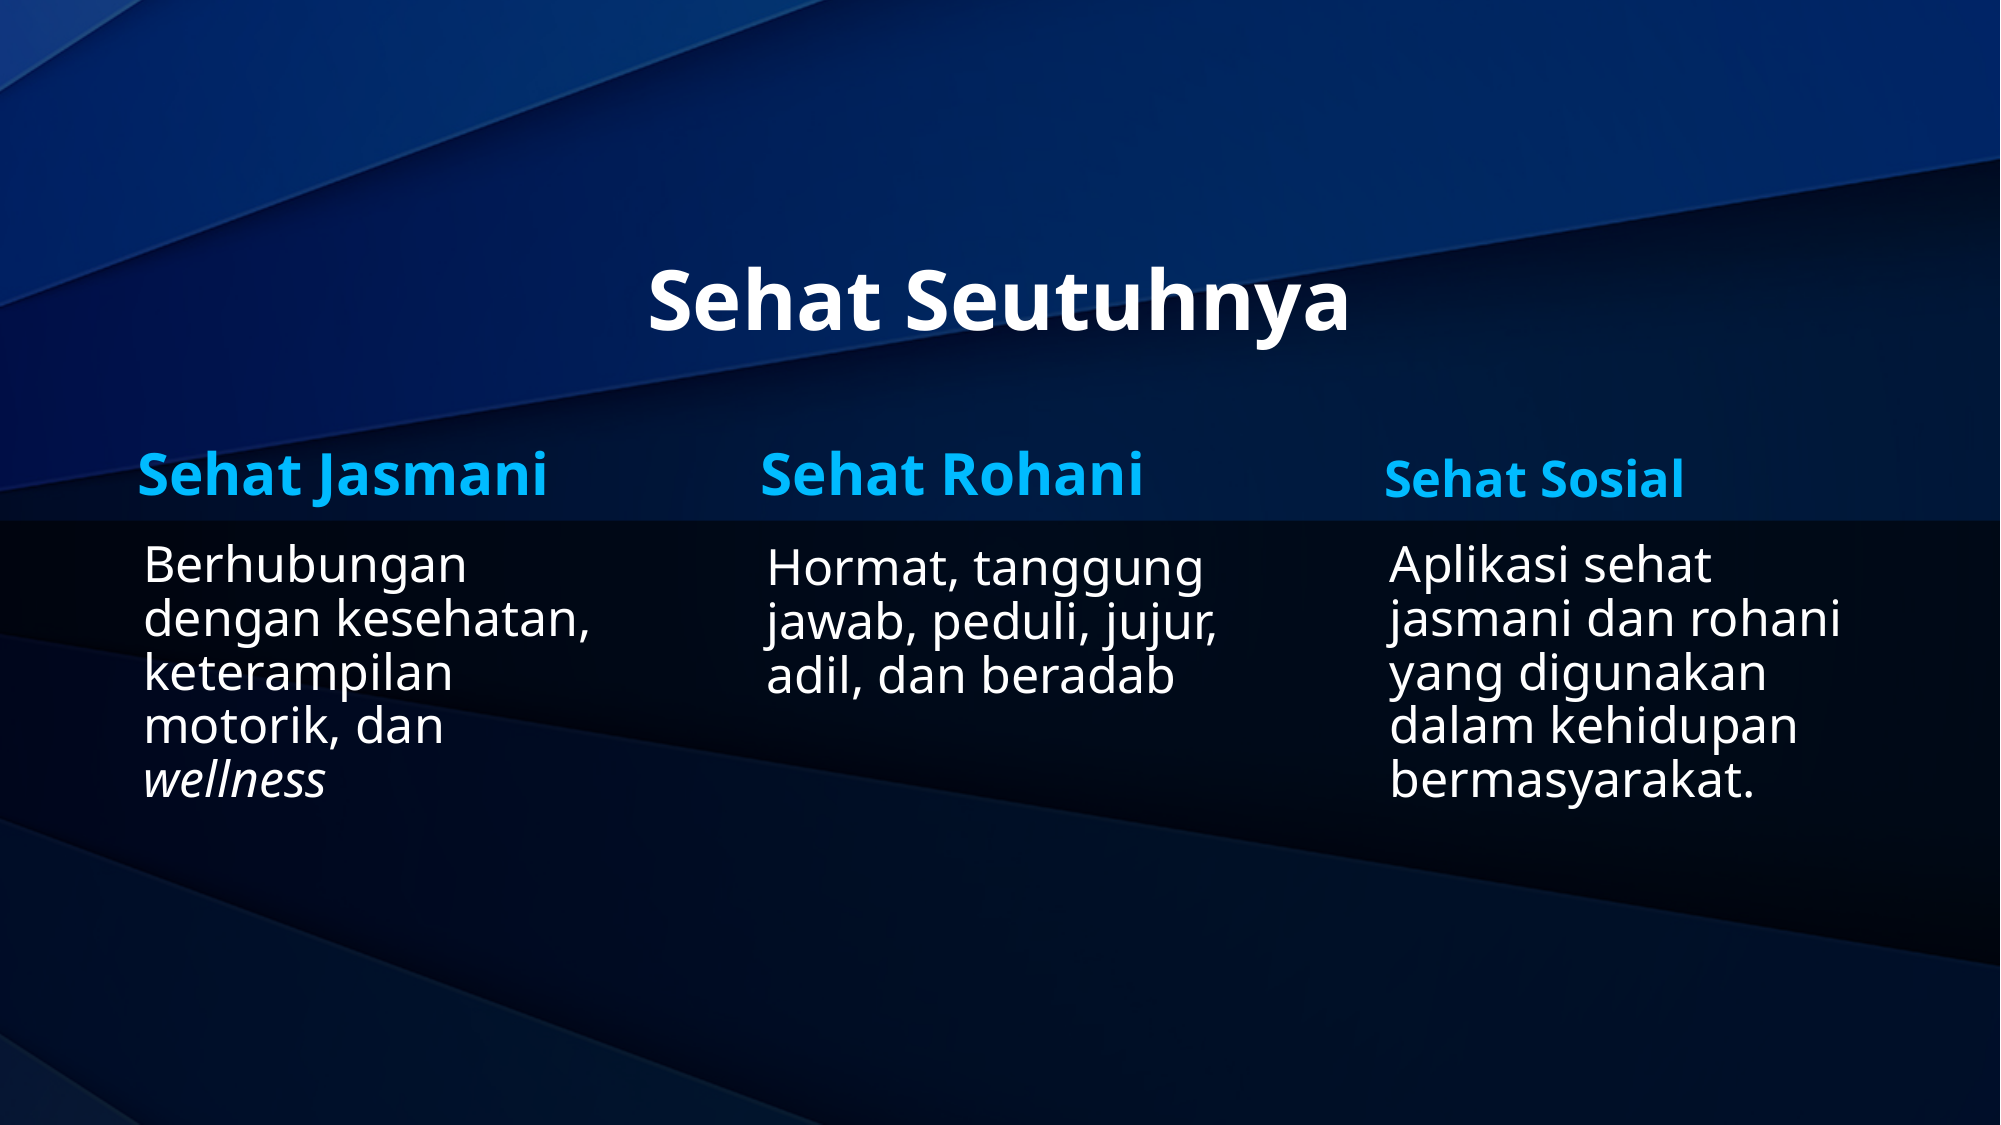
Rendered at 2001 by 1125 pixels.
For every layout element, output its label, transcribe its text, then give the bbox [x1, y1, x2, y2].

list Berhubungan dengan kesehatan, keterampilan motorik, dan wellness [137, 538, 637, 916]
picture [0, 521, 2000, 1125]
list Sehat Jasmani [137, 453, 637, 509]
picture [0, 0, 2000, 520]
list Hormat, tanggung jawab, peduli, jujur, adil, dan beradab [760, 541, 1261, 939]
title Sehat Seutuhnya [376, 257, 1624, 349]
list Sehat Sosial [1384, 453, 1884, 509]
list Aplikasi sehat jasmani dan rohani yang digunakan dalam kehidupan bermasyarakat. [1384, 538, 1884, 939]
list Sehat Rohani [760, 453, 1261, 509]
